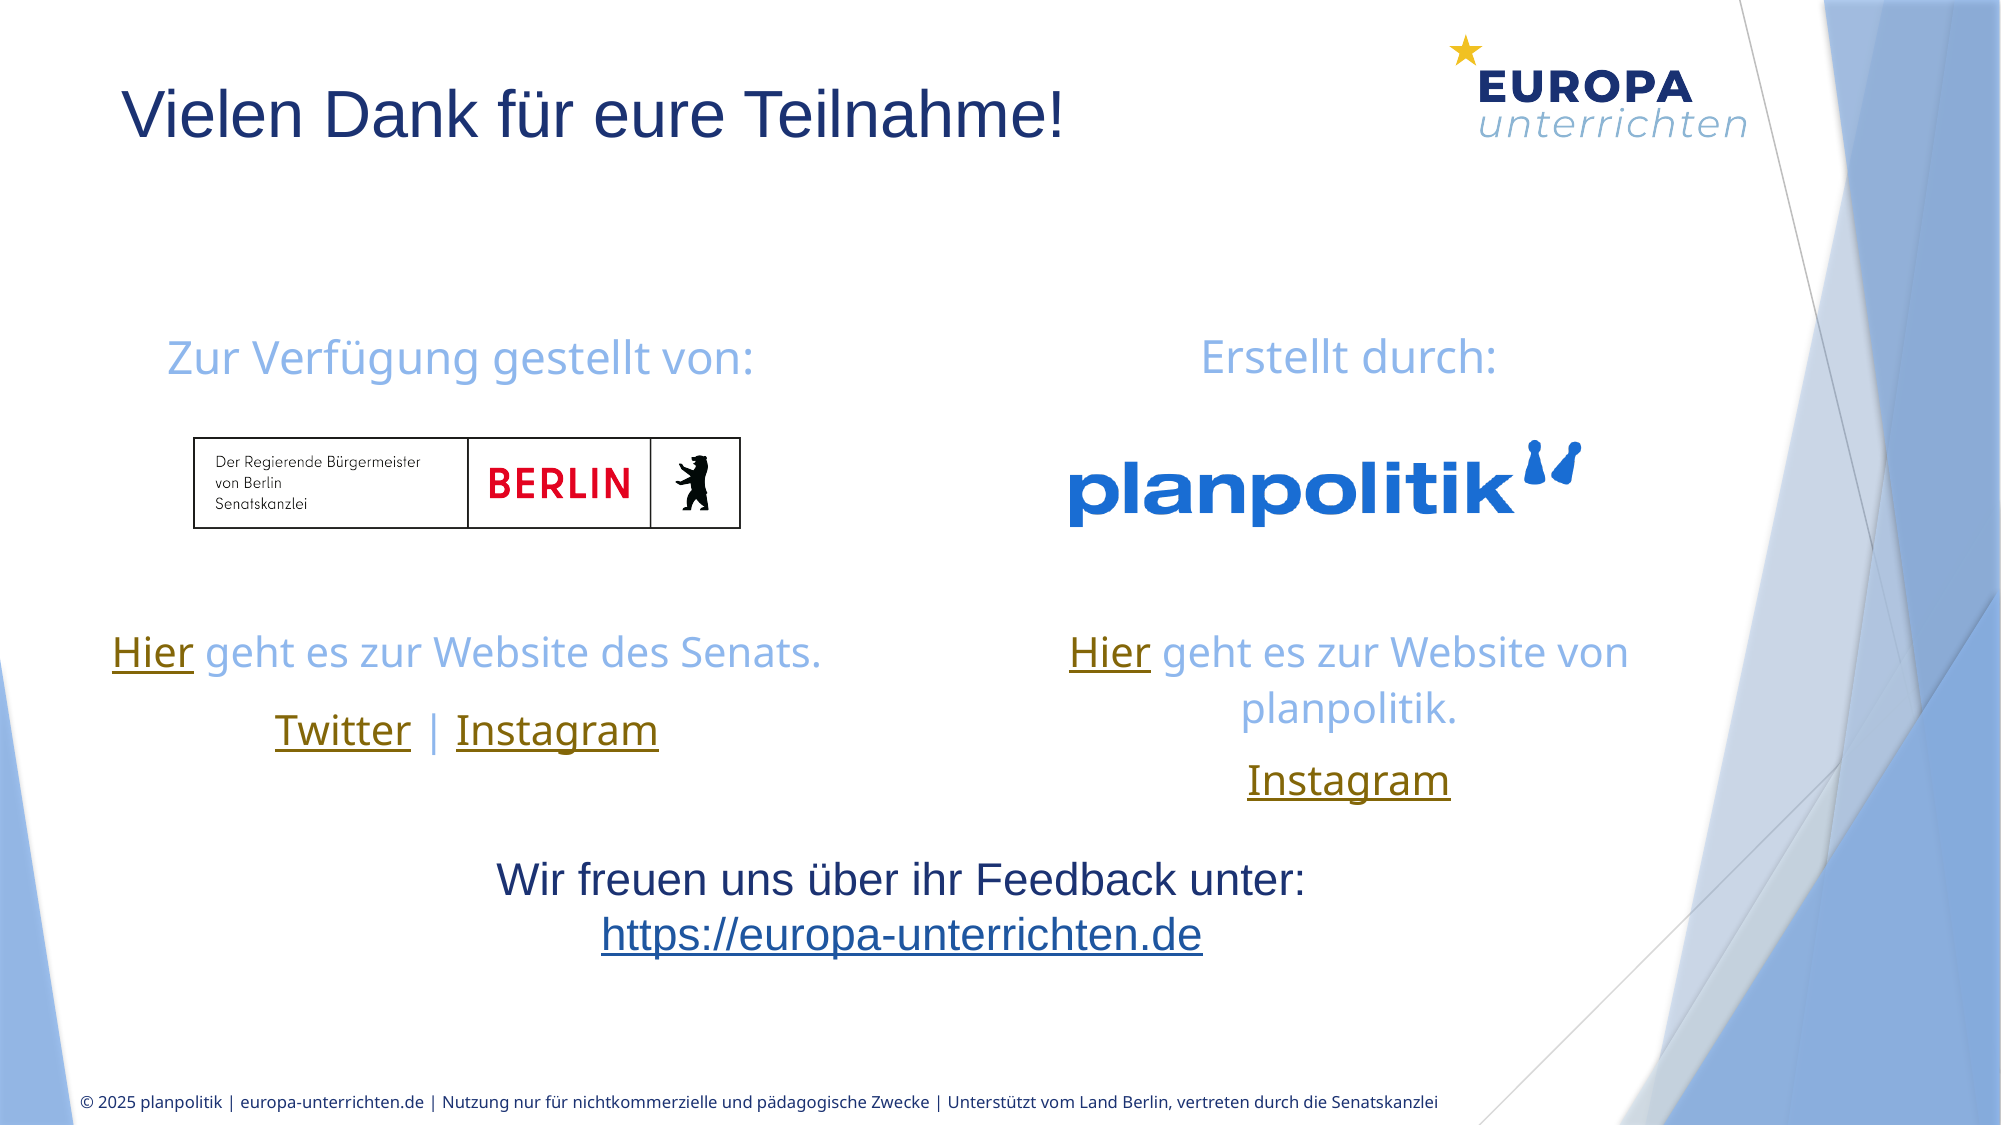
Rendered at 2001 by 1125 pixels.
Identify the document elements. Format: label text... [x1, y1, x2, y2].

text_box Erstellt durch: Hier geht es zur Website von planpolitik. Instagram [972, 322, 1727, 974]
picture [193, 436, 741, 529]
list Vielen Dank für eure Teilnahme! [106, 63, 1473, 172]
picture [1070, 436, 1583, 529]
list Wir freuen uns über ihr Feedback unter: https://europa-unterrichten.de [106, 236, 1711, 1060]
text_box Zur Verfügung gestellt von: Hier geht es zur Website des Senats. Twitter | Instagram [90, 322, 844, 802]
picture [1418, 0, 1777, 179]
